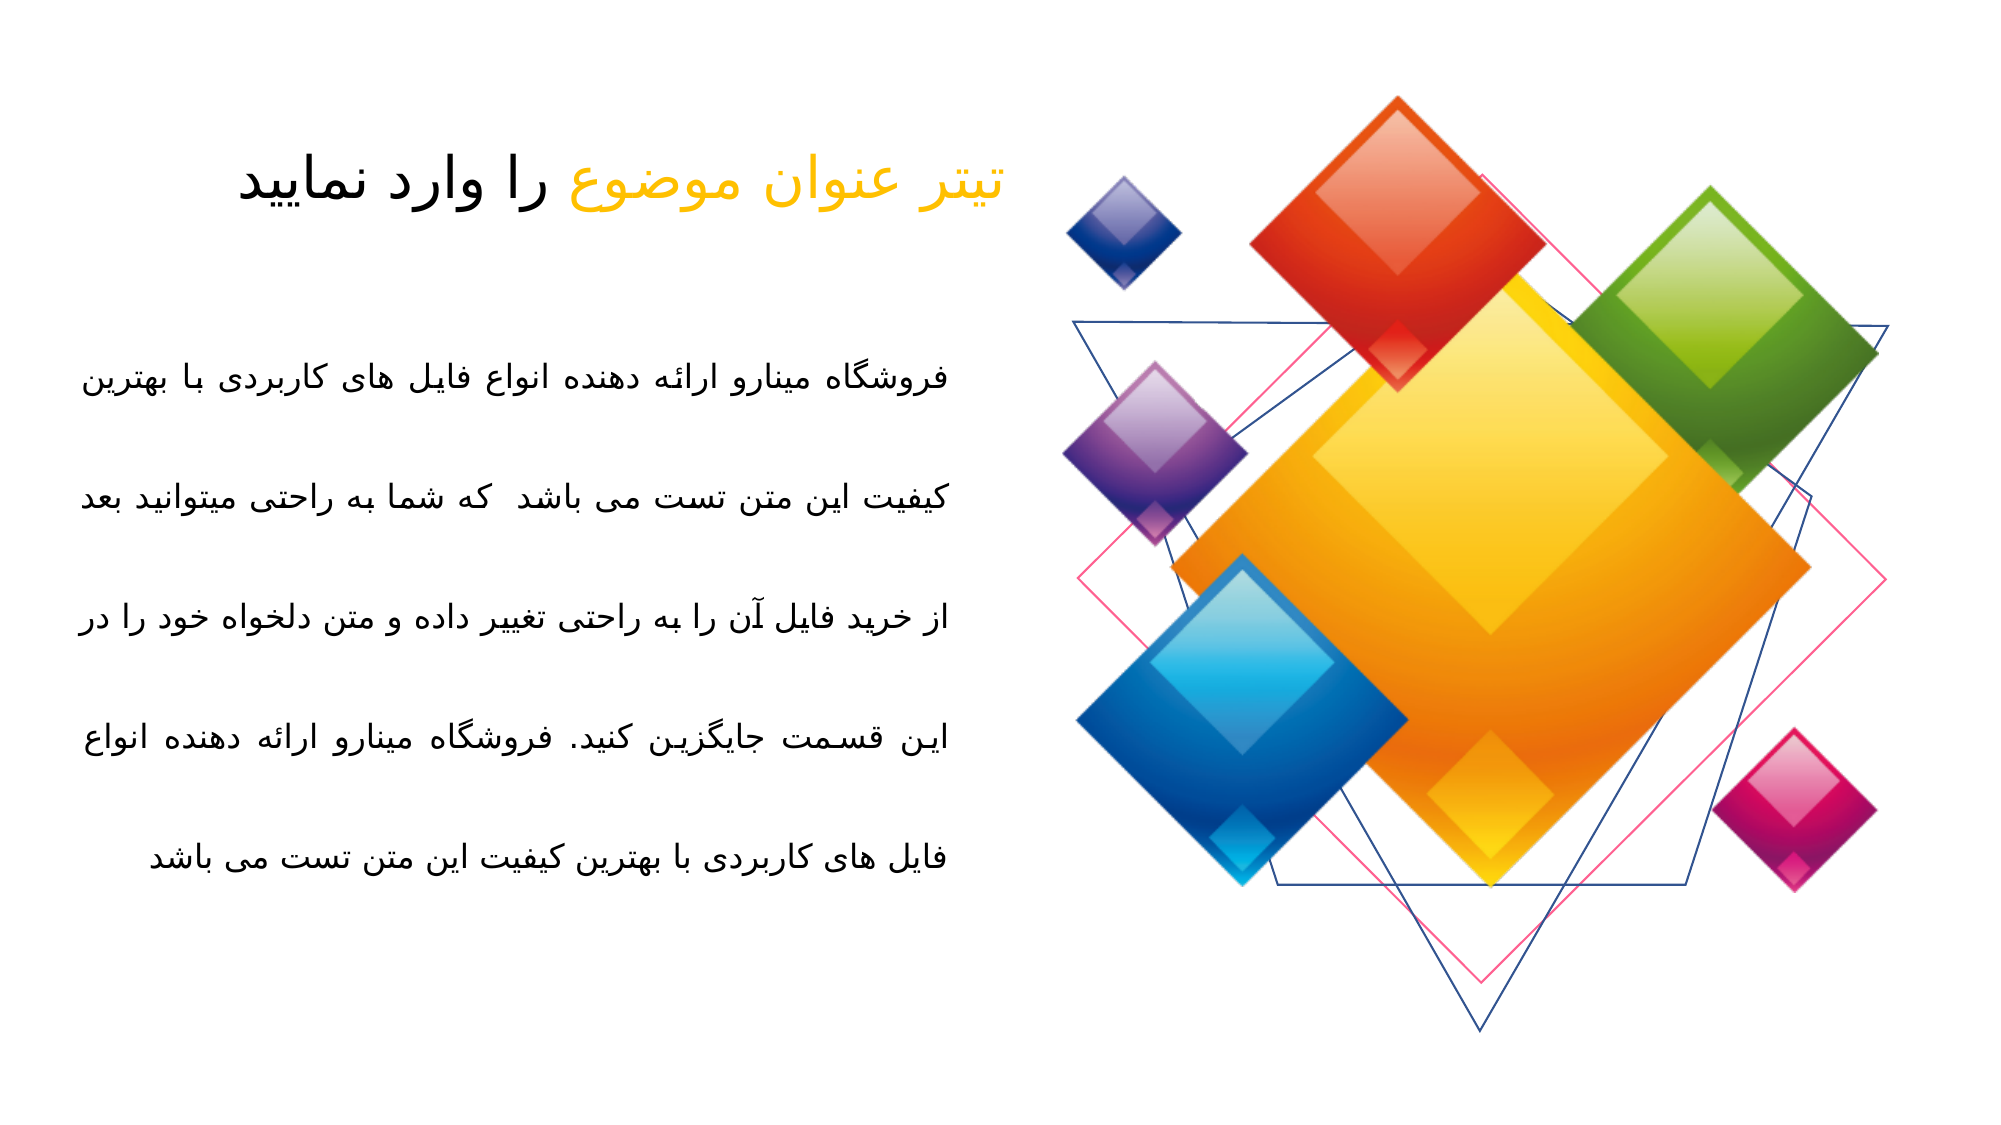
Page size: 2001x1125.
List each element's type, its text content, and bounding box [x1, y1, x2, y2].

text_box [1390, 893, 1411, 914]
text_box [1879, 571, 1888, 588]
picture [1062, 95, 1879, 893]
text_box تیتر عنوان موضوع را وارد نمایید [214, 97, 1030, 218]
text_box [1546, 893, 1573, 920]
text_box [1399, 893, 1561, 1033]
text_box فروشگاه مینارو ارائه دهنده انواع فایل های کاربردی با بهترین کیفیت این متن تست می باشد که شما به راحتی میتوانید بعد از خرید فایل آن را به راحتی تغییر داده و متن دلخواه خود را در این قسمت جایگزین کنید. فروشگاه مینارو ارائه دهنده انواع فایل های کاربردی با بهترین کیفیت این متن تست می باشد [63, 268, 964, 883]
text_box [1879, 324, 1890, 344]
